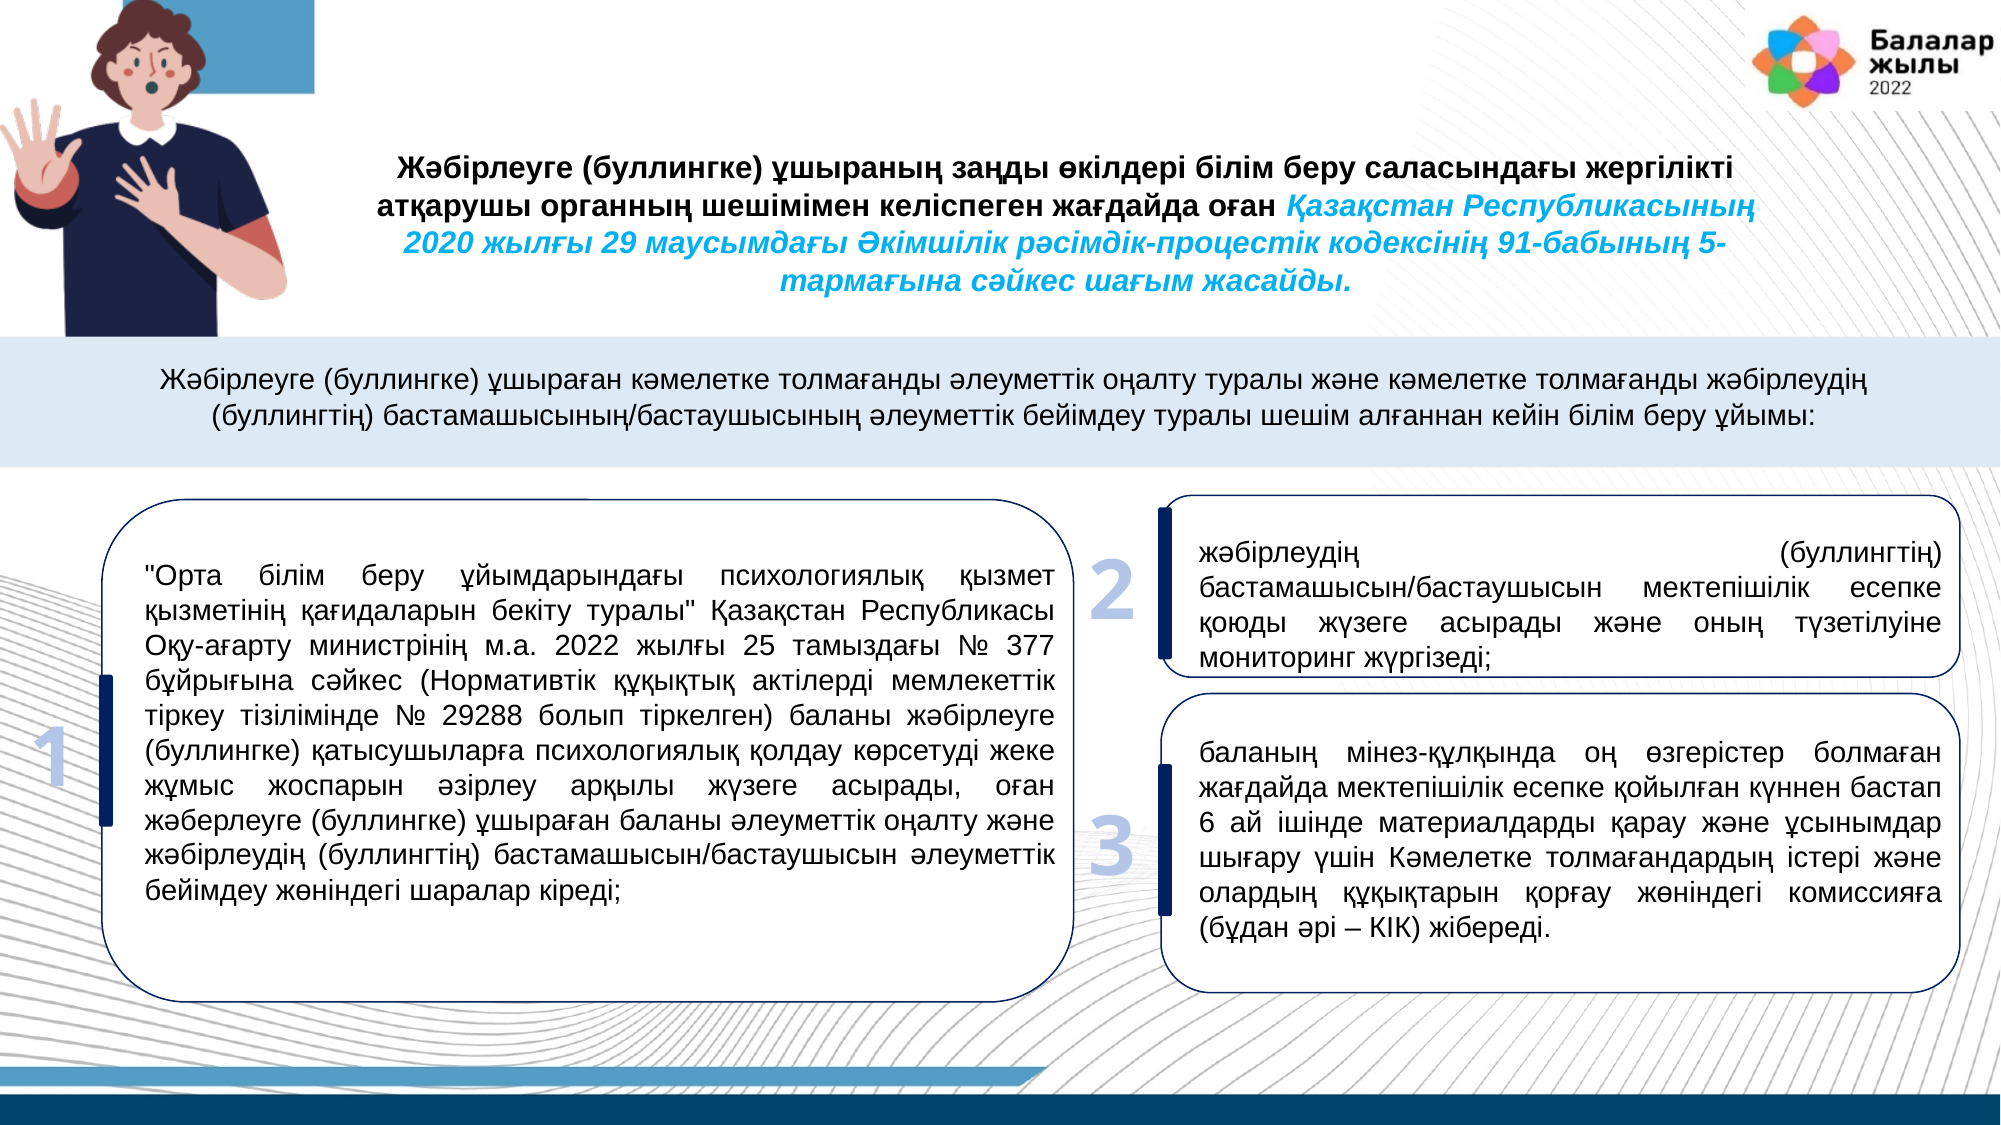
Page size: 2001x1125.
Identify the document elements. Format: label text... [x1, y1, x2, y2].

text_box [99, 674, 113, 827]
text_box [0, 336, 2000, 468]
text_box [1164, 495, 1960, 676]
text_box 2 [1073, 528, 1122, 644]
text_box [1161, 693, 1960, 993]
text_box Жәбірлеуге (буллингке) ұшыраған кәмелетке толмағанды әлеуметтік оңалту туралы және кәмелетке толмағанды жәбірлеудің (буллингтің) бастамашысының/бастаушысының әлеуметтік бейімдеу туралы шешім алғаннан кейін білім беру ұйымы: [80, 353, 1949, 464]
text_box 3 [1073, 785, 1122, 900]
text_box жәбірлеудің (буллингтің) бастамашысын/бастаушысын мектепішілік есепке қоюды жүзеге асырады және оның түзетілуіне мониторинг жүргізеді; [1183, 525, 1958, 681]
text_box [1158, 507, 1172, 660]
text_box "Орта білім беру ұйымдарындағы психологиялық қызмет қызметінің қағидаларын бекіту туралы" Қазақстан Республикасы Оқу-ағарту министрінің м.а. 2022 жылғы 25 тамыздағы № 377 бұйрығына сәйкес (Нормативтік құқықтық актілерді мемлекеттік тіркеу тізілімінде № 29288 болып тіркелген) баланы жәбірлеуге (буллингке) қатысушыларға психологиялық қолдау көрсетуді жеке жұмыс жоспарын әзірлеу арқылы жүзеге асырады, оған жәберлеуге (буллингке) ұшыраған баланы әлеуметтік оңалту және жәбірлеудің (буллингтің) бастамашысын/бастаушысын әлеуметтік бейімдеу жөніндегі шаралар кіреді; [129, 548, 1071, 914]
picture [0, 0, 2001, 1125]
text_box баланың мінез-құлқында оң өзгерістер болмаған жағдайда мектепішілік есепке қойылған күннен бастап 6 ай ішінде материалдарды қарау және ұсынымдар шығару үшін Кәмелетке толмағандардың істері және олардың құқықтарын қорғау жөніндегі комиссияға (бұдан әрі – КІК) жібереді. [1183, 725, 1958, 951]
text_box [1158, 764, 1172, 917]
text_box [101, 499, 1074, 1002]
text_box Жәбірлеуге (буллингке) ұшыраның заңды өкілдері білім беру саласындағы жергілікті атқарушы органның шешімімен келіспеген жағдайда оған Қазақстан Республикасының 2020 жылғы 29 маусымдағы Әкімшілік рәсімдік-процестік кодексінің 91-бабының 5-тармағына сәйкес шағым жасайды. [331, 140, 1802, 307]
text_box 1 [14, 695, 63, 811]
